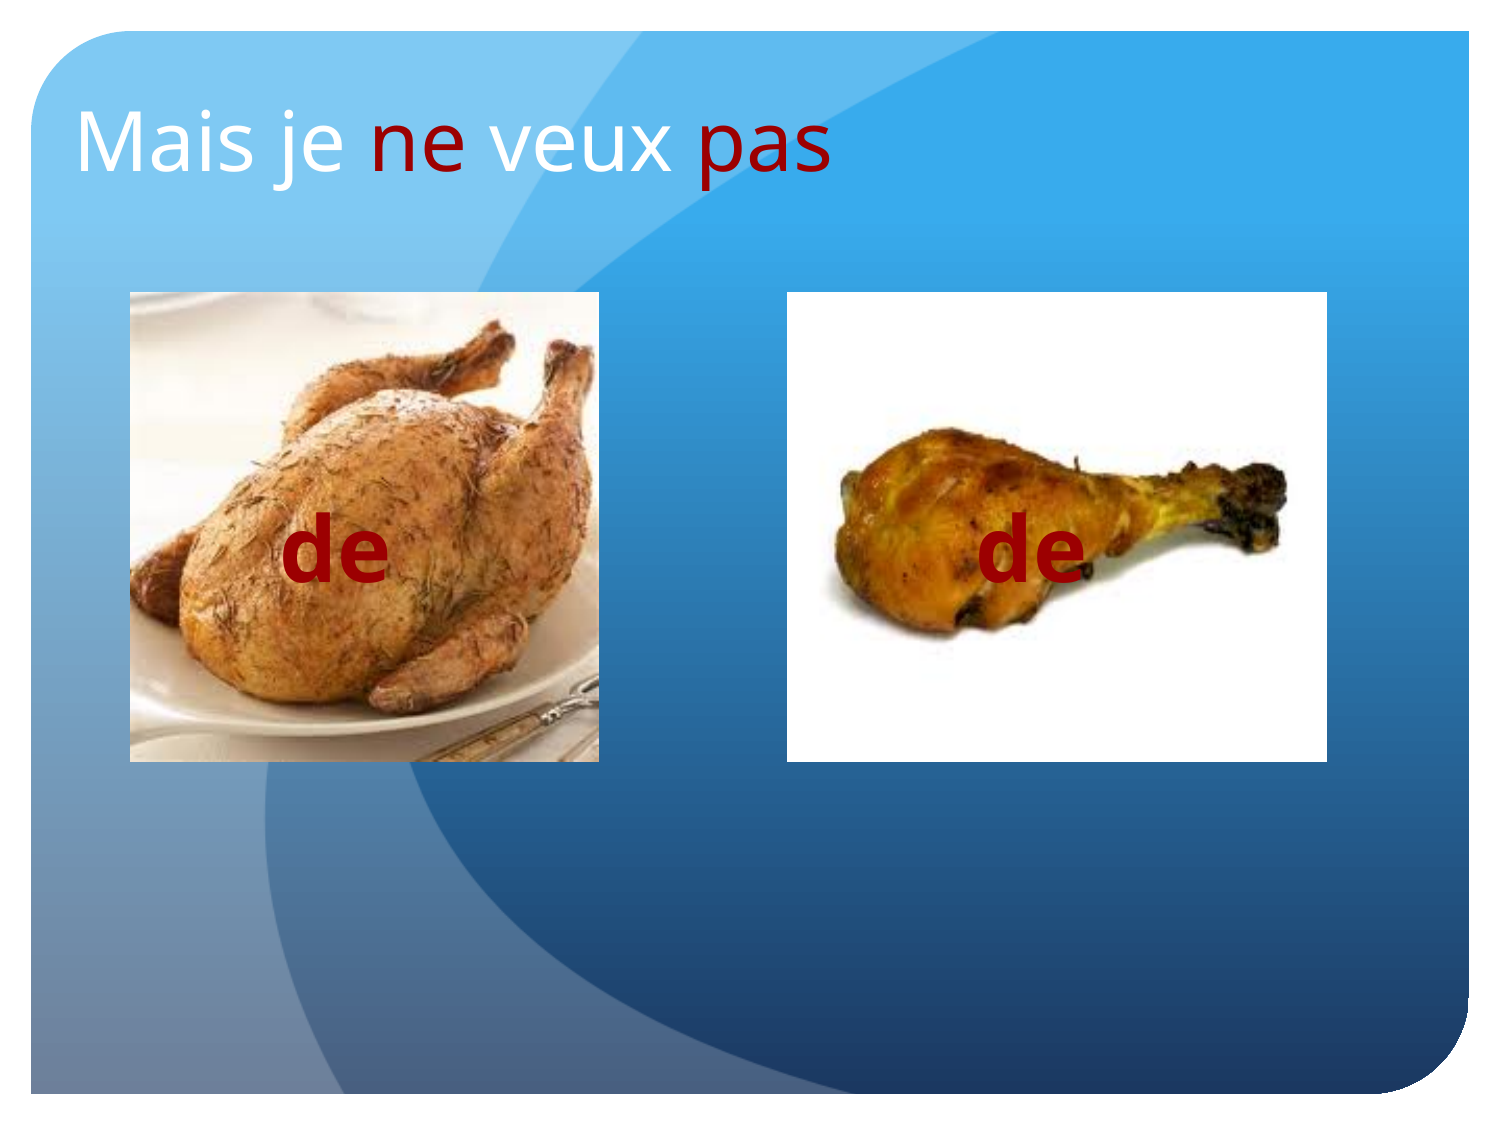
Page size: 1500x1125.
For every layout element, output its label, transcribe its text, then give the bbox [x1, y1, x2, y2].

title Mais je ne veux pas [58, 79, 975, 197]
picture [25, 30, 1474, 1095]
